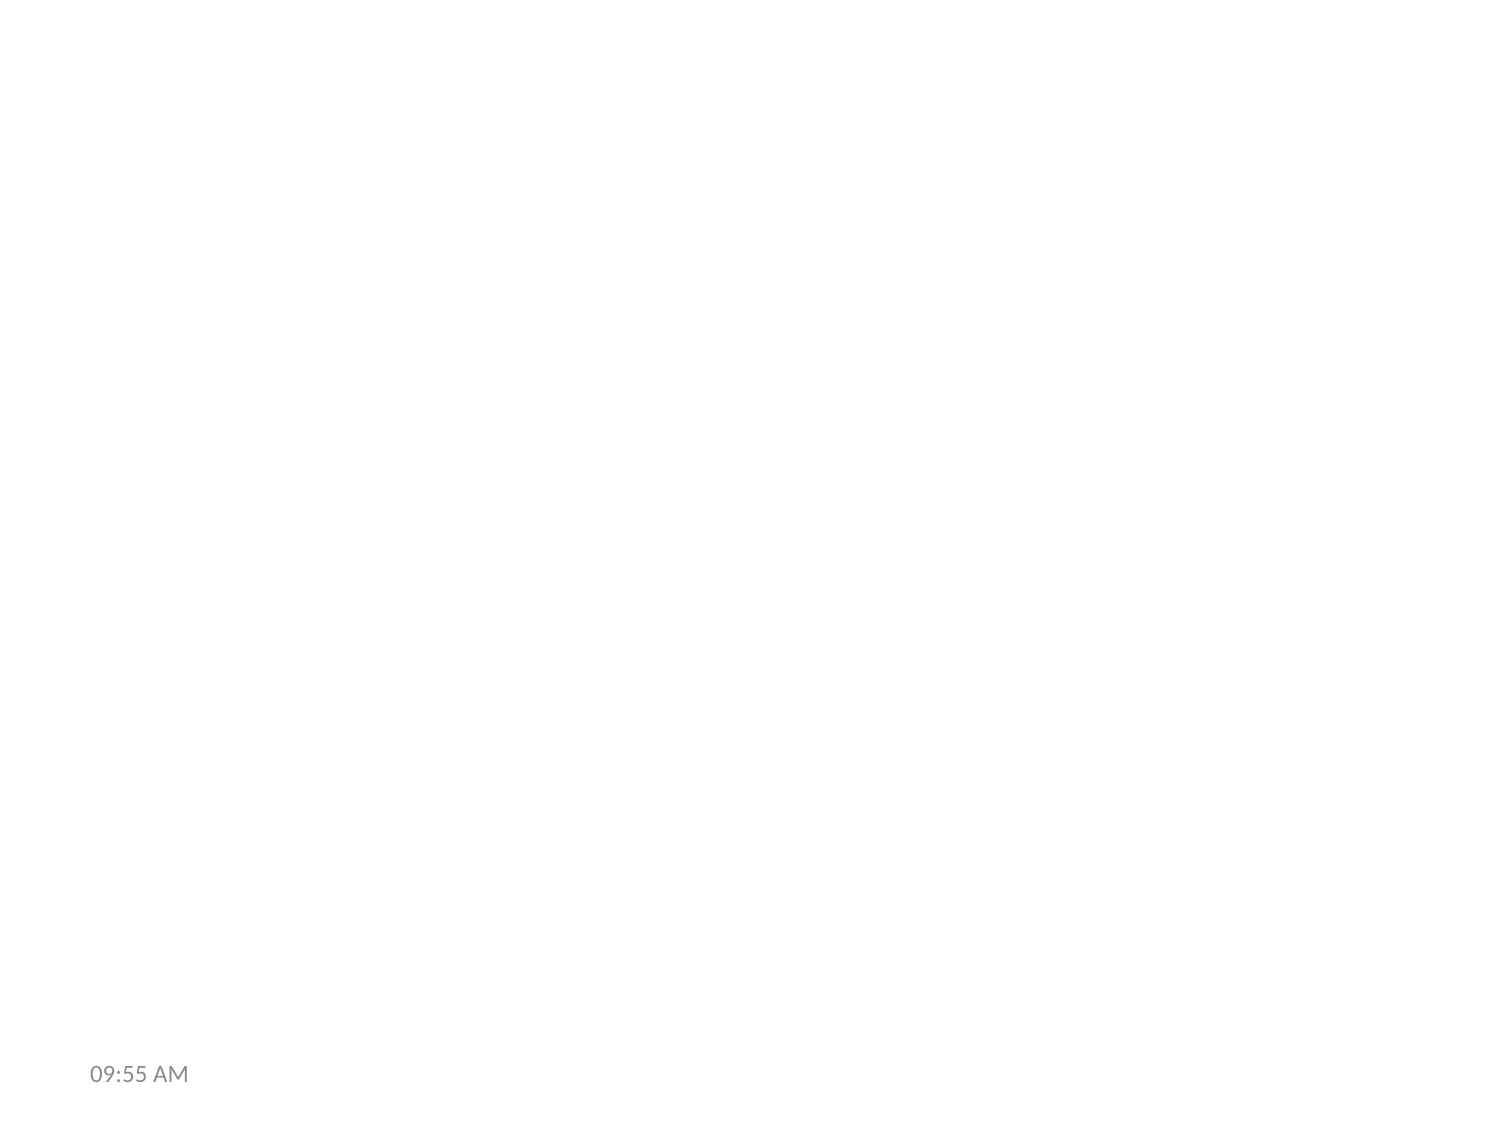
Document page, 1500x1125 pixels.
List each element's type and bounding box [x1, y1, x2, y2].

slide_number [75, 1042, 425, 1103]
